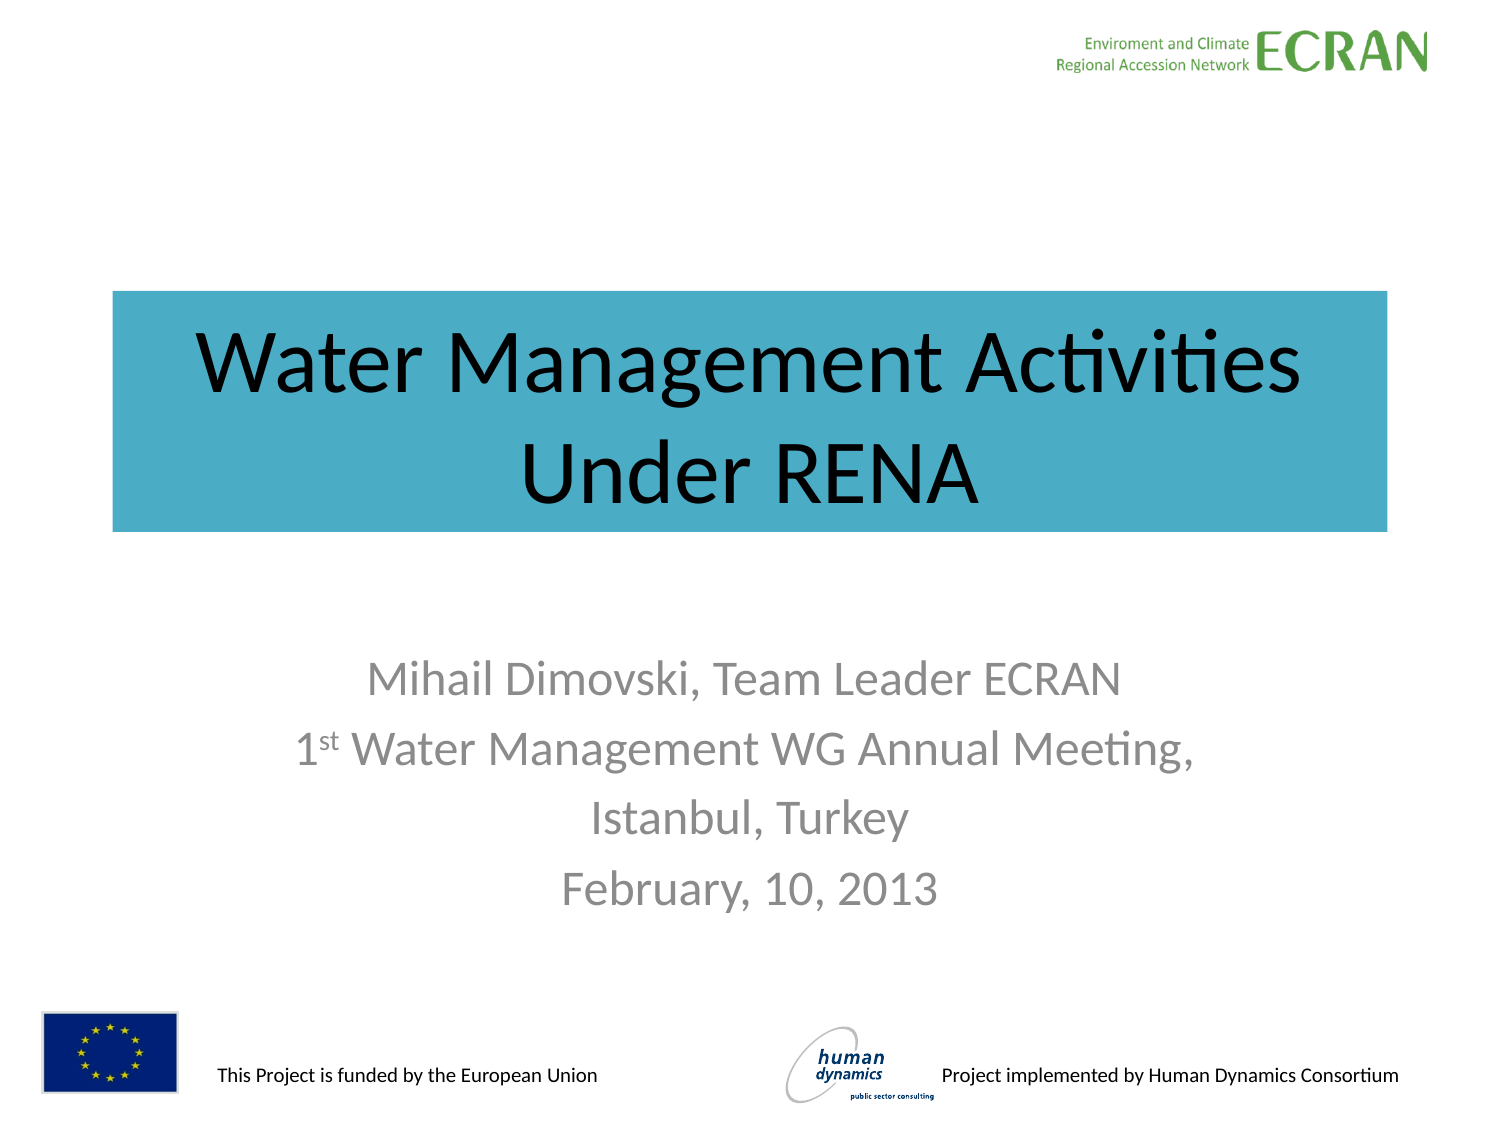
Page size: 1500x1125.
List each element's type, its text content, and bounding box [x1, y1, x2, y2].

picture [41, 1011, 179, 1094]
picture [1057, 30, 1427, 73]
title Water Management Activities Under RENA [112, 290, 1388, 532]
subtitle Mihail Dimovski, Team Leader ECRAN 1st Water Management WG Annual Meeting, Istanbul, Turkey February, 10, 2013 [225, 637, 1275, 925]
